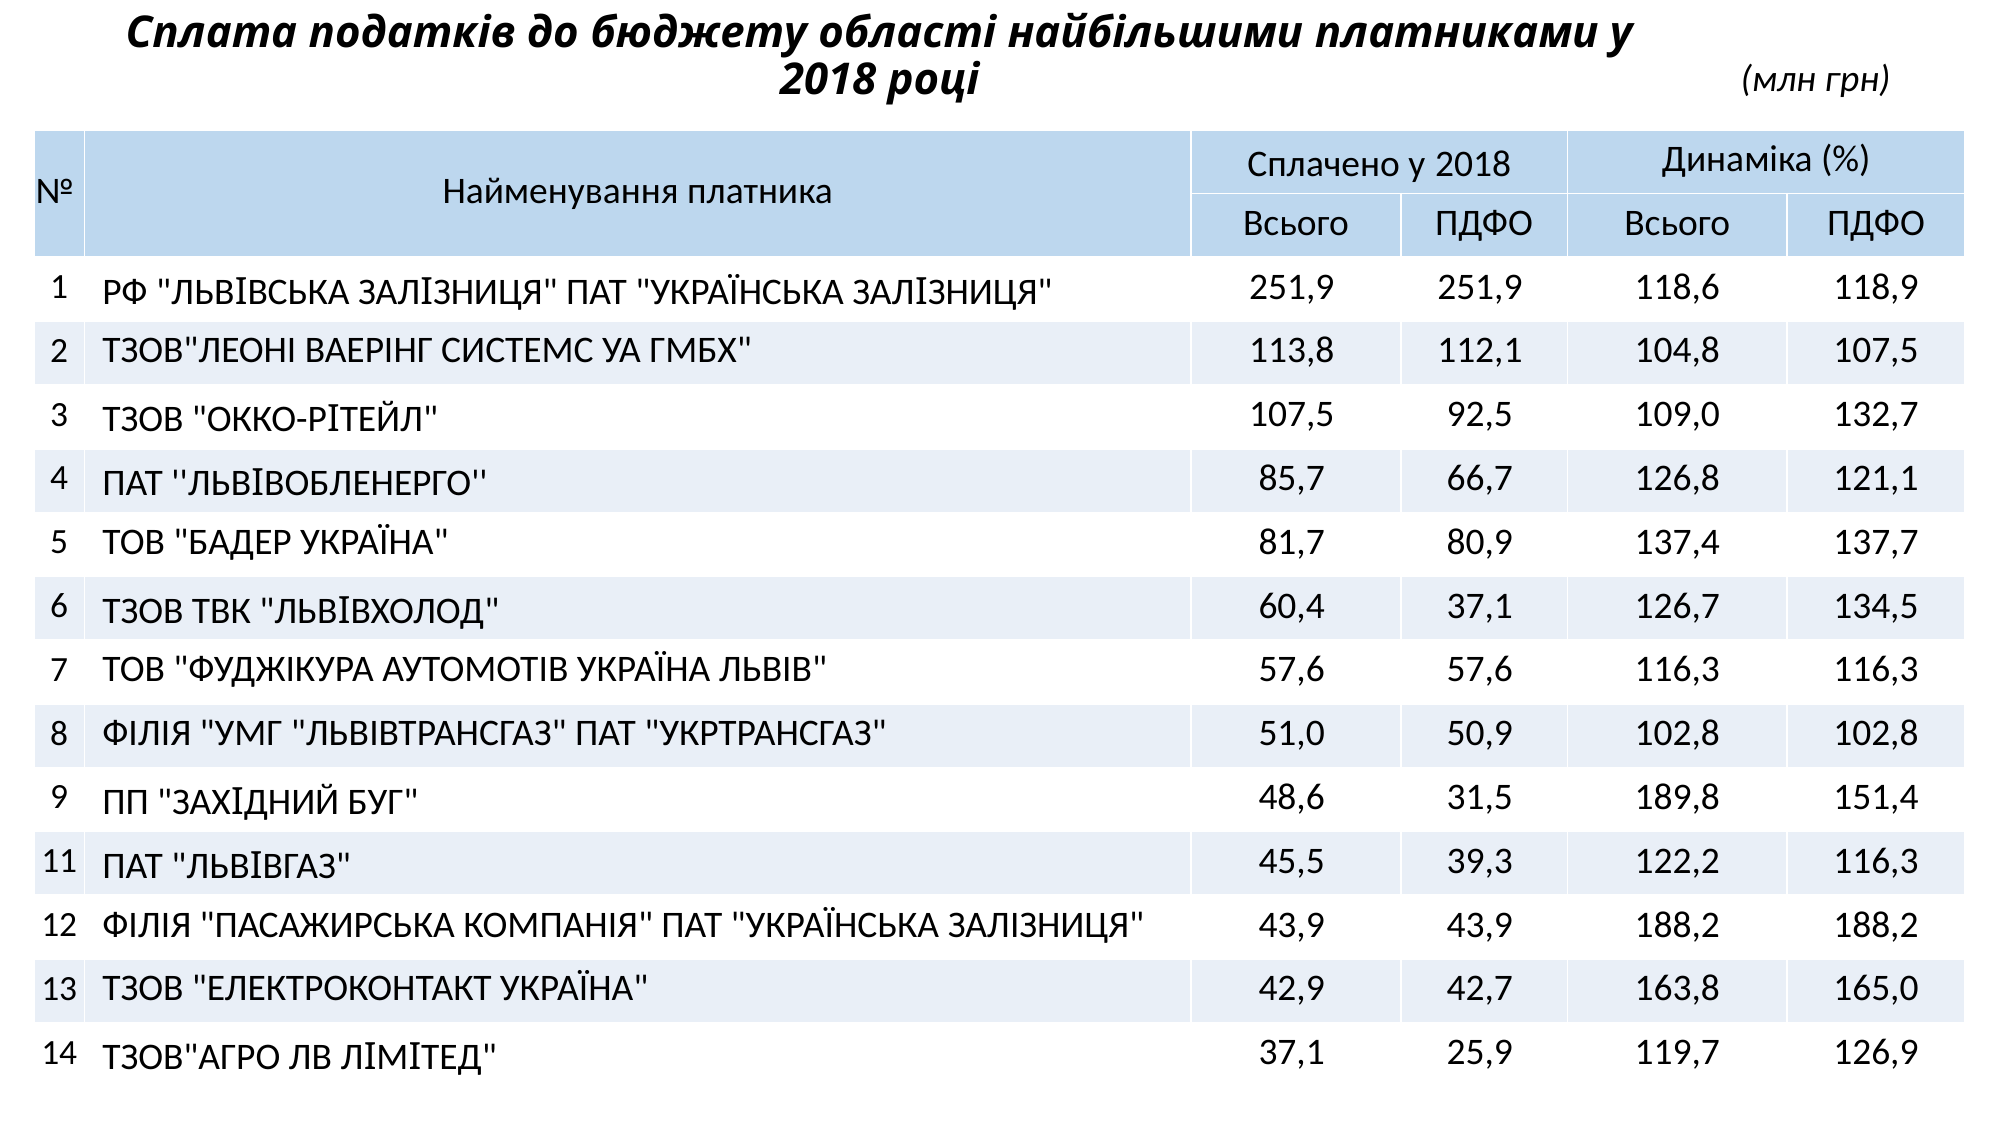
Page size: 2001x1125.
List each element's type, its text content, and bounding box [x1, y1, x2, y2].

table_cell 5 [35, 513, 84, 575]
table_cell ПАТ ''ЛЬВIВОБЛЕНЕРГО'' [85, 450, 1190, 512]
table_cell ПДФО [1788, 194, 1964, 256]
table_cell ТОВ "БАДЕР УКРАЇНА" [85, 513, 1190, 575]
table_cell 81,7 [1192, 513, 1400, 575]
table_cell ФIЛIЯ "ПАСАЖИРСЬКА КОМПАНIЯ" ПАТ "УКРАЇНСЬКА ЗАЛIЗНИЦЯ" [85, 896, 1190, 958]
table_cell 57,6 [1192, 641, 1400, 703]
table_cell ПП "ЗАХIДНИЙ БУГ" [85, 768, 1190, 830]
table_cell 109,0 [1568, 386, 1786, 448]
table_cell ТЗОВ "ОККО-РIТЕЙЛ" [85, 386, 1190, 448]
table_cell 92,5 [1402, 386, 1567, 448]
table_header № [35, 131, 84, 256]
title Сплата податків до бюджету області найбільшими платниками у 2018 році [66, 43, 1694, 112]
table_cell ТЗОВ ТВК "ЛЬВIВХОЛОД" [85, 577, 1190, 639]
table_cell ФІЛІЯ "УМГ "ЛЬВІВТРАНСГАЗ" ПАТ "УКРТРАНСГАЗ" [85, 705, 1190, 767]
table_cell 45,5 [1192, 832, 1400, 894]
table_cell 43,9 [1402, 896, 1567, 958]
table_cell 42,7 [1402, 960, 1567, 1022]
table_cell 189,8 [1568, 768, 1786, 830]
table_cell 188,2 [1568, 896, 1786, 958]
table_cell ПДФО [1402, 194, 1567, 256]
table_cell 126,9 [1788, 1024, 1964, 1086]
table_cell 11 [35, 832, 84, 894]
table_cell 132,7 [1788, 386, 1964, 448]
table_cell 48,6 [1192, 768, 1400, 830]
table_cell ТЗОВ"ЛЕОНI ВАЕРIНГ СИСТЕМС УА ГМБХ" [85, 322, 1190, 384]
table_cell 13 [35, 960, 84, 1022]
table_cell 80,9 [1402, 513, 1567, 575]
table_cell 137,7 [1788, 513, 1964, 575]
table_cell 251,9 [1402, 258, 1567, 320]
table_cell 4 [35, 450, 84, 512]
table_cell 104,8 [1568, 322, 1786, 384]
table_cell 50,9 [1402, 705, 1567, 767]
table_cell 8 [35, 705, 84, 767]
table_cell 151,4 [1788, 768, 1964, 830]
table_cell 6 [35, 577, 84, 639]
table_cell 107,5 [1788, 322, 1964, 384]
table_cell 25,9 [1402, 1024, 1567, 1086]
table_cell 1 [35, 258, 84, 320]
table_cell 42,9 [1192, 960, 1400, 1022]
table_cell ТЗОВ"АГРО ЛВ ЛIМIТЕД" [85, 1024, 1190, 1086]
table_cell 121,1 [1788, 450, 1964, 512]
table_cell Всього [1192, 194, 1400, 256]
table_cell 37,1 [1192, 1024, 1400, 1086]
table_cell 165,0 [1788, 960, 1964, 1022]
table_cell 85,7 [1192, 450, 1400, 512]
table_cell 163,8 [1568, 960, 1786, 1022]
table_cell 7 [35, 641, 84, 703]
table_cell 122,2 [1568, 832, 1786, 894]
table_cell 66,7 [1402, 450, 1567, 512]
table_cell 113,8 [1192, 322, 1400, 384]
table_cell 134,5 [1788, 577, 1964, 639]
table_cell 112,1 [1402, 322, 1567, 384]
table_cell ТЗОВ "ЕЛЕКТРОКОНТАКТ УКРАЇНА" [85, 960, 1190, 1022]
table_cell 102,8 [1788, 705, 1964, 767]
table_cell 126,7 [1568, 577, 1786, 639]
table_cell 51,0 [1192, 705, 1400, 767]
table_cell 14 [35, 1024, 84, 1086]
table_cell 107,5 [1192, 386, 1400, 448]
table_header Найменування платника [85, 131, 1190, 256]
table_cell Всього [1568, 194, 1786, 256]
table_cell 126,8 [1568, 450, 1786, 512]
table_cell 251,9 [1192, 258, 1400, 320]
table_cell 188,2 [1788, 896, 1964, 958]
table_cell 12 [35, 896, 84, 958]
table_cell 57,6 [1402, 641, 1567, 703]
table_cell 2 [35, 322, 84, 384]
table_cell 119,7 [1568, 1024, 1786, 1086]
table_cell 102,8 [1568, 705, 1786, 767]
table_cell 31,5 [1402, 768, 1567, 830]
table_cell 9 [35, 768, 84, 830]
table_cell 137,4 [1568, 513, 1786, 575]
table_cell 39,3 [1402, 832, 1567, 894]
table_cell 43,9 [1192, 896, 1400, 958]
table_cell ТОВ "ФУДЖIКУРА АУТОМОТIВ УКРАЇНА ЛЬВIВ" [85, 641, 1190, 703]
table_cell 3 [35, 386, 84, 448]
table_header Динаміка (%) [1568, 131, 1964, 193]
table_cell 60,4 [1192, 577, 1400, 639]
table_cell РФ "ЛЬВIВСЬКА ЗАЛIЗНИЦЯ" ПАТ "УКРАЇНСЬКА ЗАЛIЗНИЦЯ" [85, 258, 1190, 320]
table_header Сплачено у 2018 [1192, 131, 1567, 193]
table_cell 37,1 [1402, 577, 1567, 639]
table_cell 118,6 [1568, 258, 1786, 320]
text_box (млн грн) [1725, 47, 1912, 107]
table_cell 118,9 [1788, 258, 1964, 320]
table_cell 116,3 [1788, 832, 1964, 894]
table_cell 116,3 [1788, 641, 1964, 703]
table_cell 116,3 [1568, 641, 1786, 703]
table_cell ПАТ "ЛЬВIВГАЗ" [85, 832, 1190, 894]
